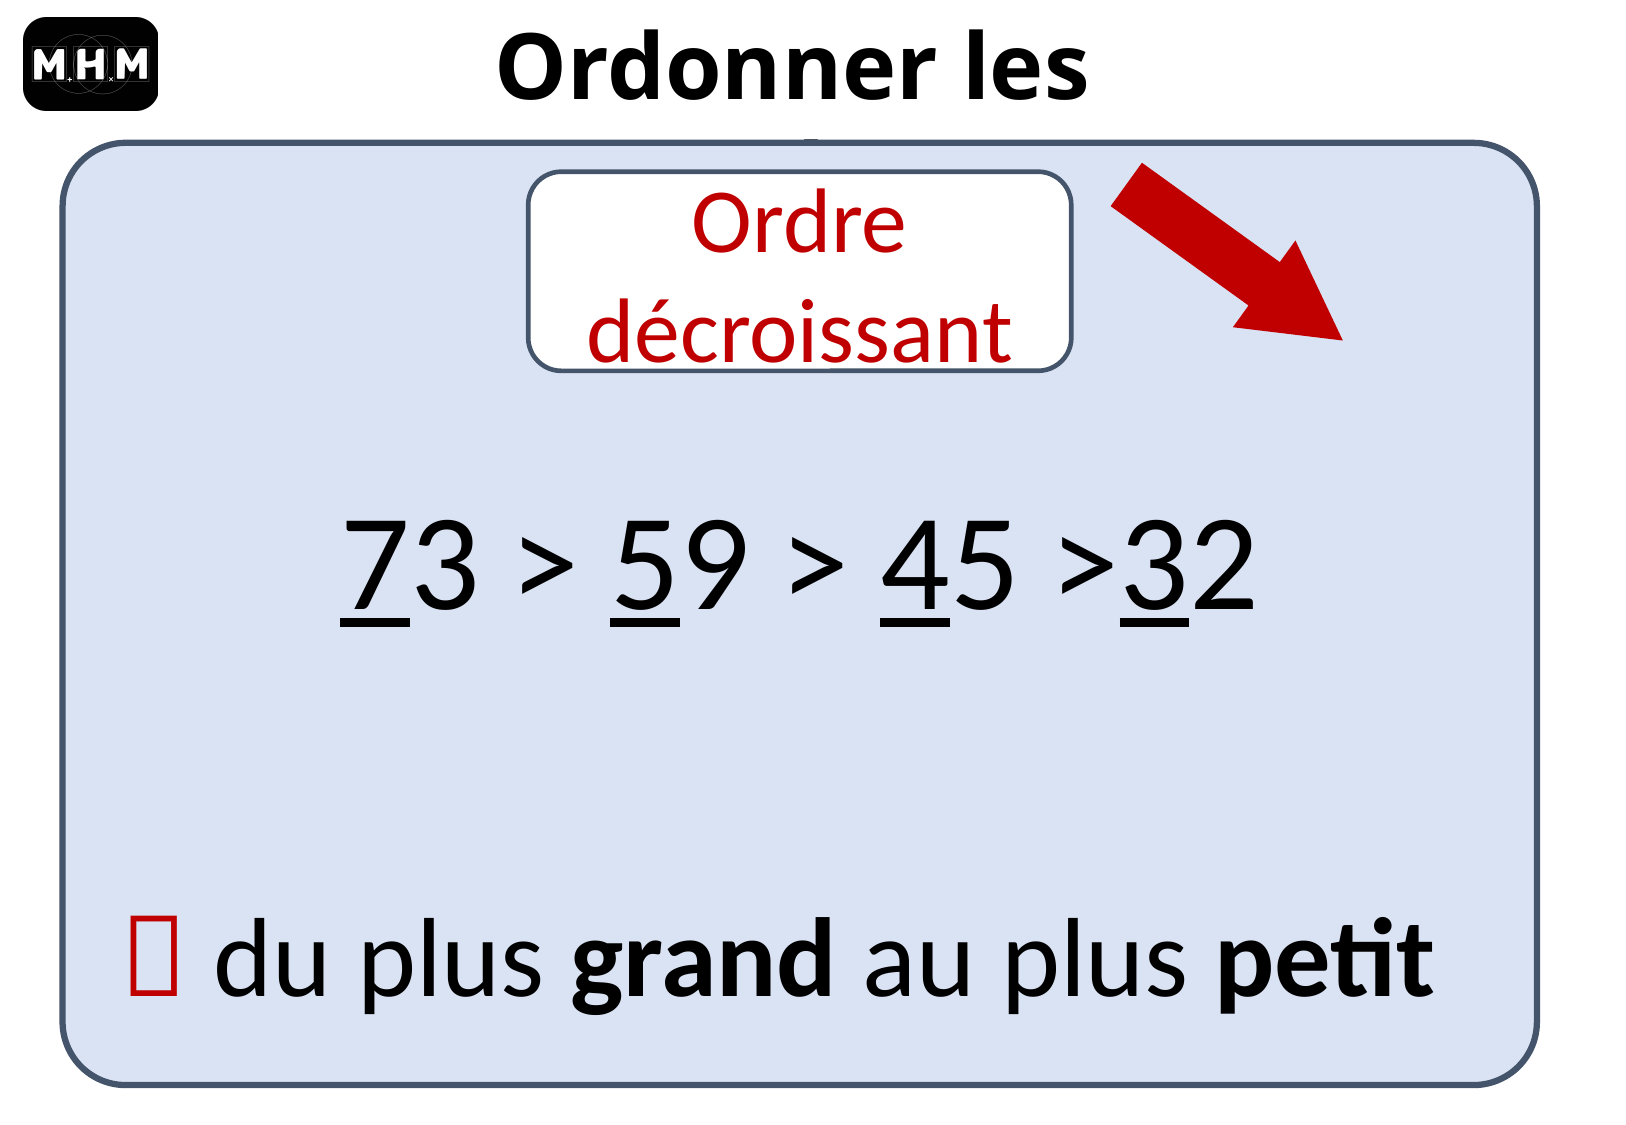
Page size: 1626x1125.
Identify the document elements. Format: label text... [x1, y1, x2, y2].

text_box Ordre décroissant [527, 170, 1073, 372]
text_box [1109, 161, 1345, 342]
text_box  du plus grand au plus petit [13, 876, 1543, 1027]
text_box [61, 1027, 1538, 1087]
text_box Ordonner les nombres [325, 0, 1259, 141]
text_box 73 > 59 > 45 >32 [256, 464, 1344, 645]
picture [23, 17, 159, 111]
text_box [61, 141, 1538, 876]
